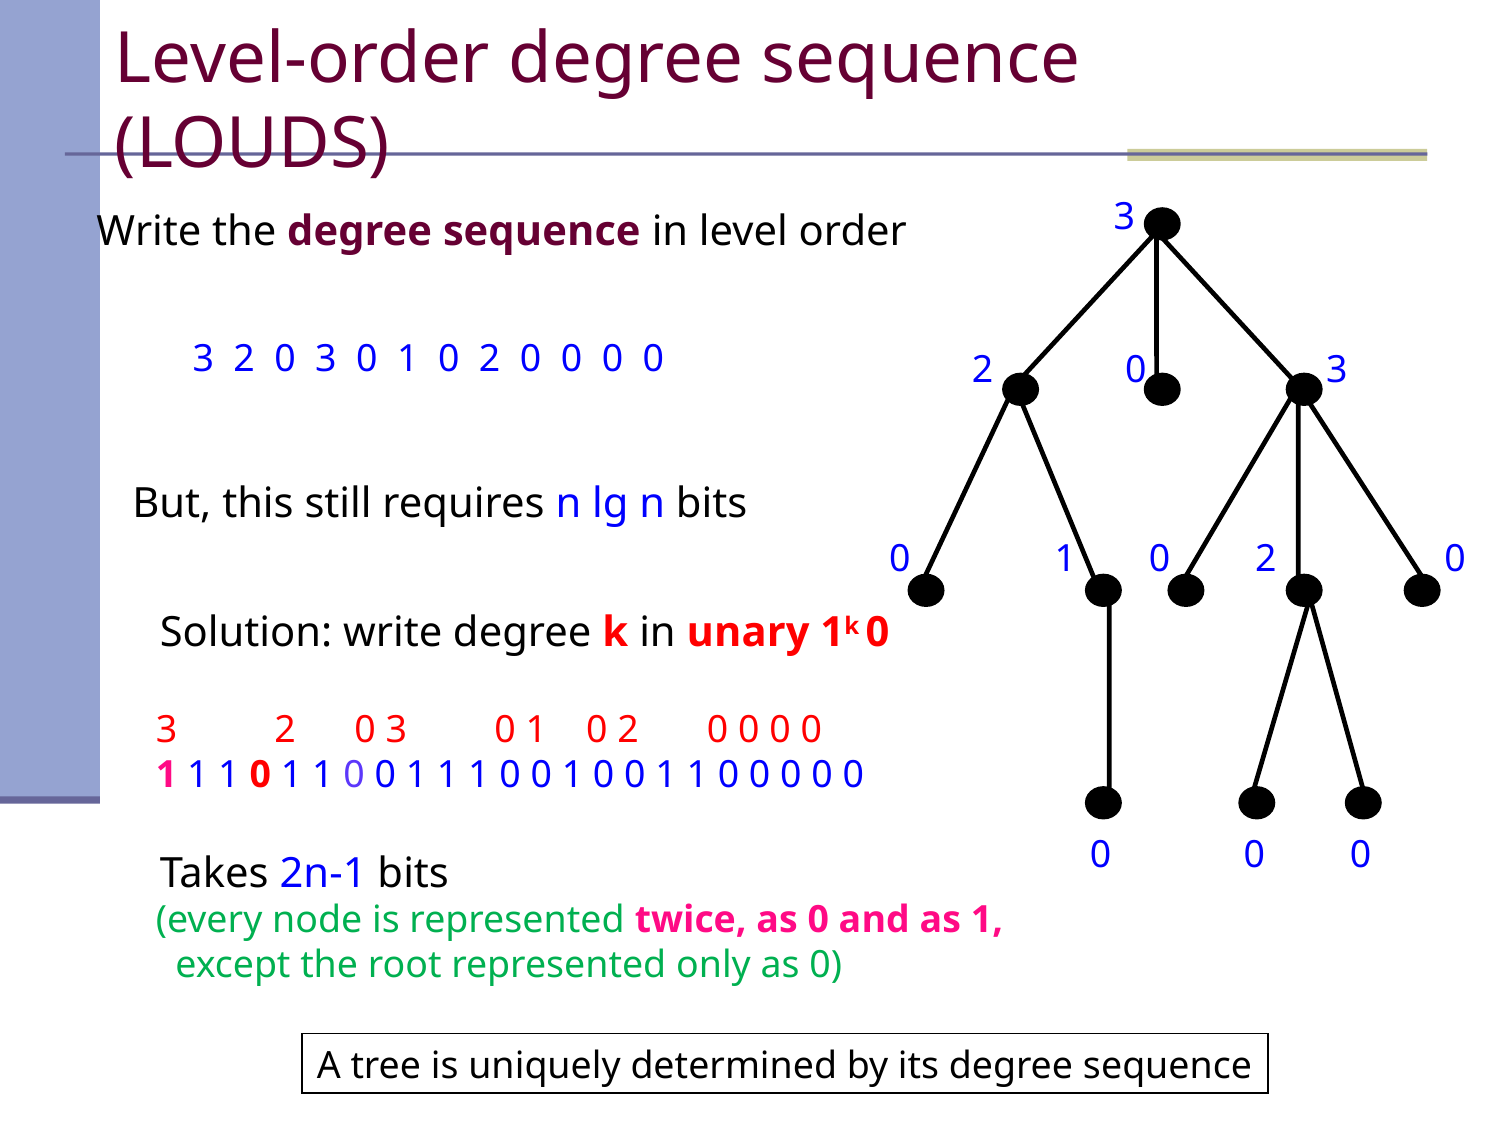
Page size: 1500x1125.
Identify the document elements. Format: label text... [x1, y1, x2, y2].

text_box 3 [1098, 184, 1151, 245]
text_box [1239, 786, 1275, 819]
text_box Write the degree sequence in level order [81, 196, 922, 262]
text_box Solution: write degree k in unary 1k 0 3 2 0 3 0 1 0 2 0 0 0 0 1 1 1 0 1 1 0 0 1 1 1 0 0 1 0 0 1 1 0 0 0 0 0 Takes 2n-1 bits (every node is represented twice, as 0 and as 1, except the root represented only as 0) [102, 597, 1152, 993]
text_box [1147, 373, 1180, 406]
text_box 0 [1134, 527, 1186, 587]
list [75, 172, 1400, 1083]
text_box 0 [1228, 822, 1280, 883]
text_box A tree is uniquely determined by its degree sequence [302, 1033, 1269, 1094]
text_box [1005, 373, 1039, 406]
text_box [1085, 574, 1122, 597]
text_box [1404, 574, 1440, 607]
text_box But, this still requires n lg n bits [117, 467, 763, 533]
text_box 3 2 0 3 0 1 0 2 0 0 0 0 [177, 326, 680, 386]
text_box [1345, 786, 1382, 819]
text_box 1 [1039, 527, 1091, 587]
title Level-order degree sequence (LOUDS) [99, 37, 1375, 156]
text_box [1151, 207, 1180, 240]
text_box 0 [1429, 527, 1481, 587]
text_box 2 [957, 337, 1009, 398]
text_box [908, 574, 944, 597]
text_box [1168, 574, 1204, 607]
text_box 0 [1335, 822, 1387, 883]
text_box 0 [874, 527, 926, 587]
text_box 0 [1110, 337, 1162, 398]
text_box [1286, 373, 1319, 406]
text_box 0 [1075, 822, 1127, 883]
text_box 3 [1311, 337, 1363, 398]
text_box 2 [1240, 527, 1292, 587]
text_box [1286, 574, 1322, 607]
